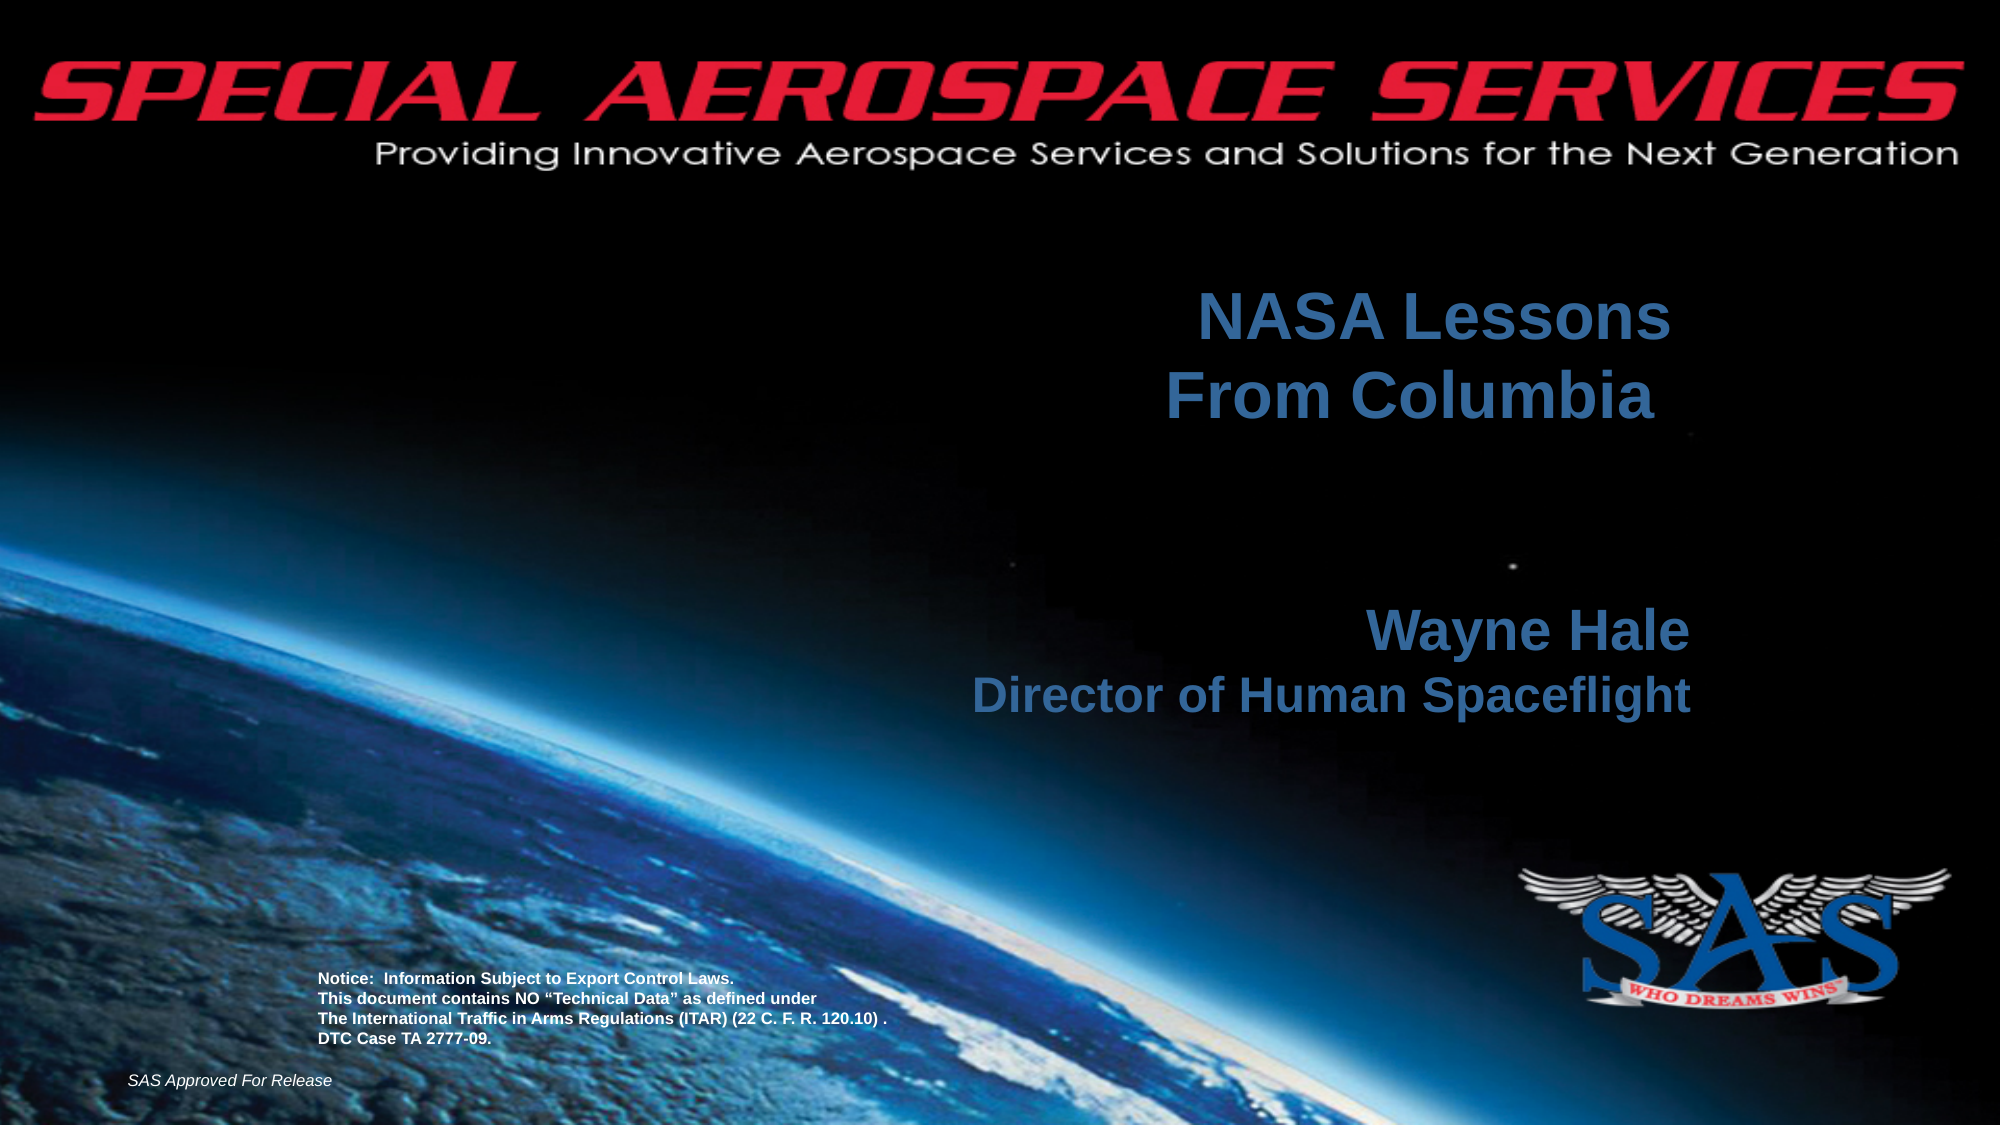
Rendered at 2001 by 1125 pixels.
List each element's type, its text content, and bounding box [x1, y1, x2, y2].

picture [0, 0, 2000, 1125]
text_box Notice: Information Subject to Export Control Laws. This document contains NO “Technical Data” as defined under The International Traffic in Arms Regulations (ITAR) (22 C. F. R. 120.10) . DTC Case TA 2777-09. [303, 960, 904, 1056]
text_box NASA Lessons From Columbia Wayne Hale Director of Human Spaceflight [470, 185, 1707, 1125]
